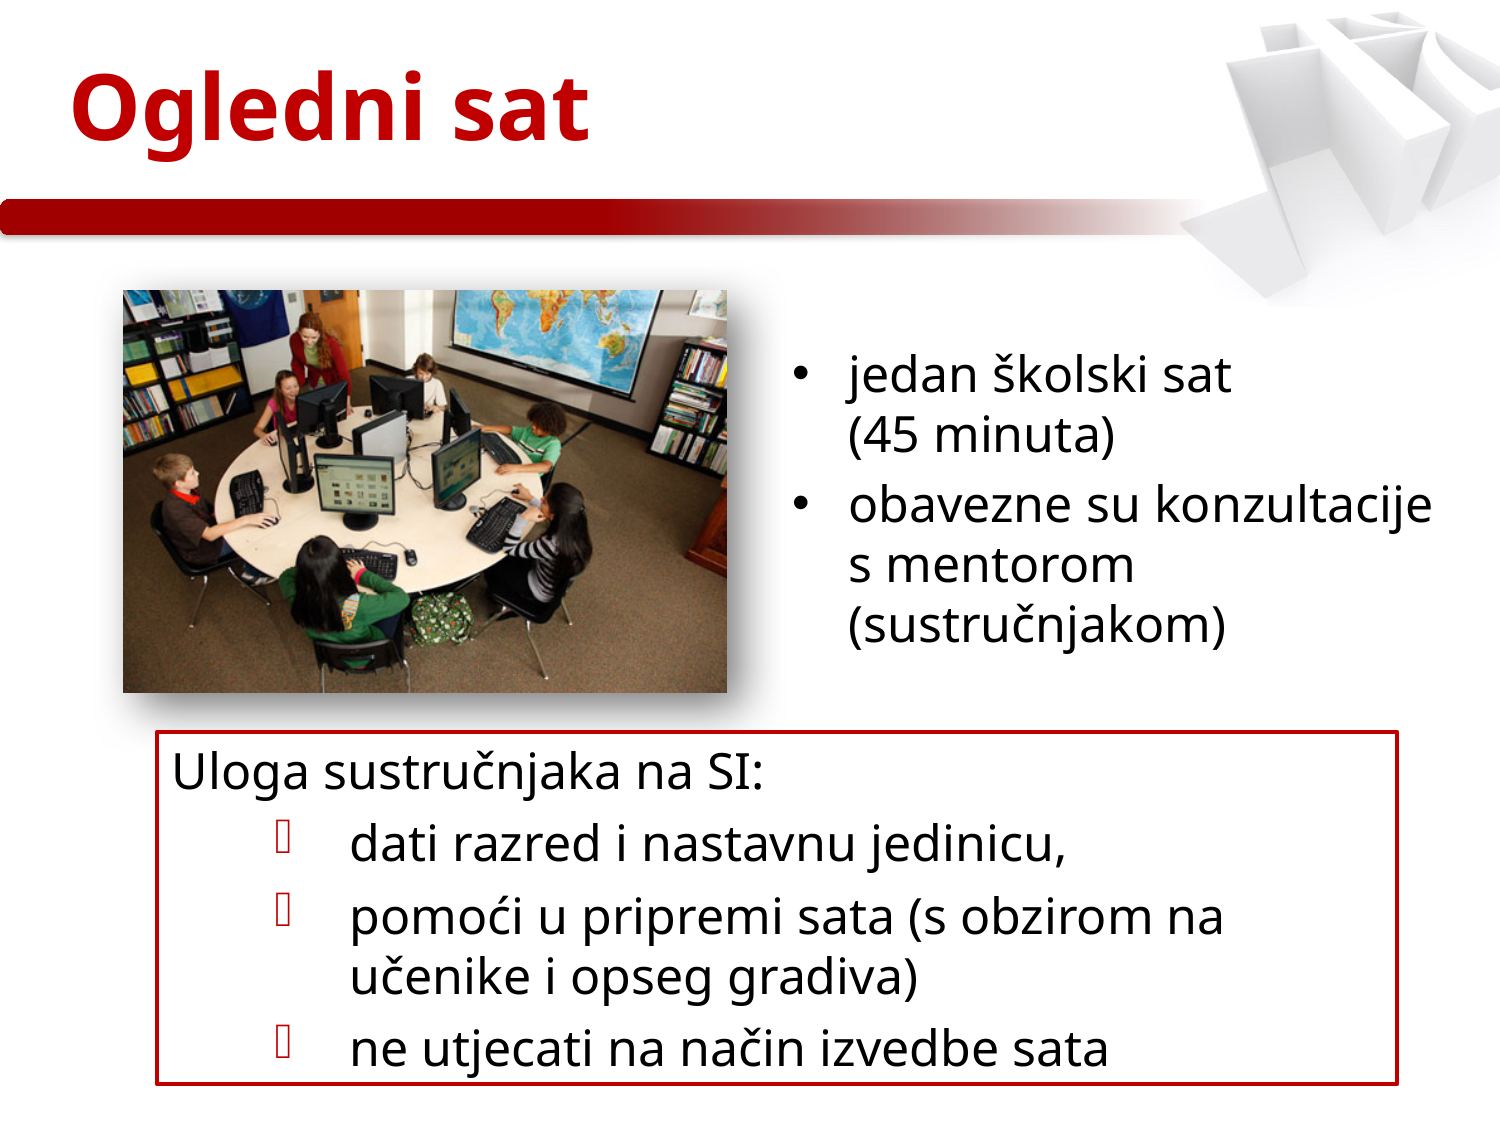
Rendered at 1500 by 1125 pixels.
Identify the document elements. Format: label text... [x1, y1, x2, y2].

title Ogledni sat [53, 42, 1199, 165]
list jedan školski sat (45 minuta) obavezne su konzultacije s mentorom (sustručnjakom) [777, 278, 1471, 716]
picture [123, 290, 727, 693]
picture [1171, 0, 1500, 307]
text_box Uloga sustručnjaka na SI: dati razred i nastavnu jedinicu, pomoći u pripremi sata (s obzirom na učenike i opseg gradiva) ne utjecati na način izvedbe sata [155, 730, 1399, 1086]
